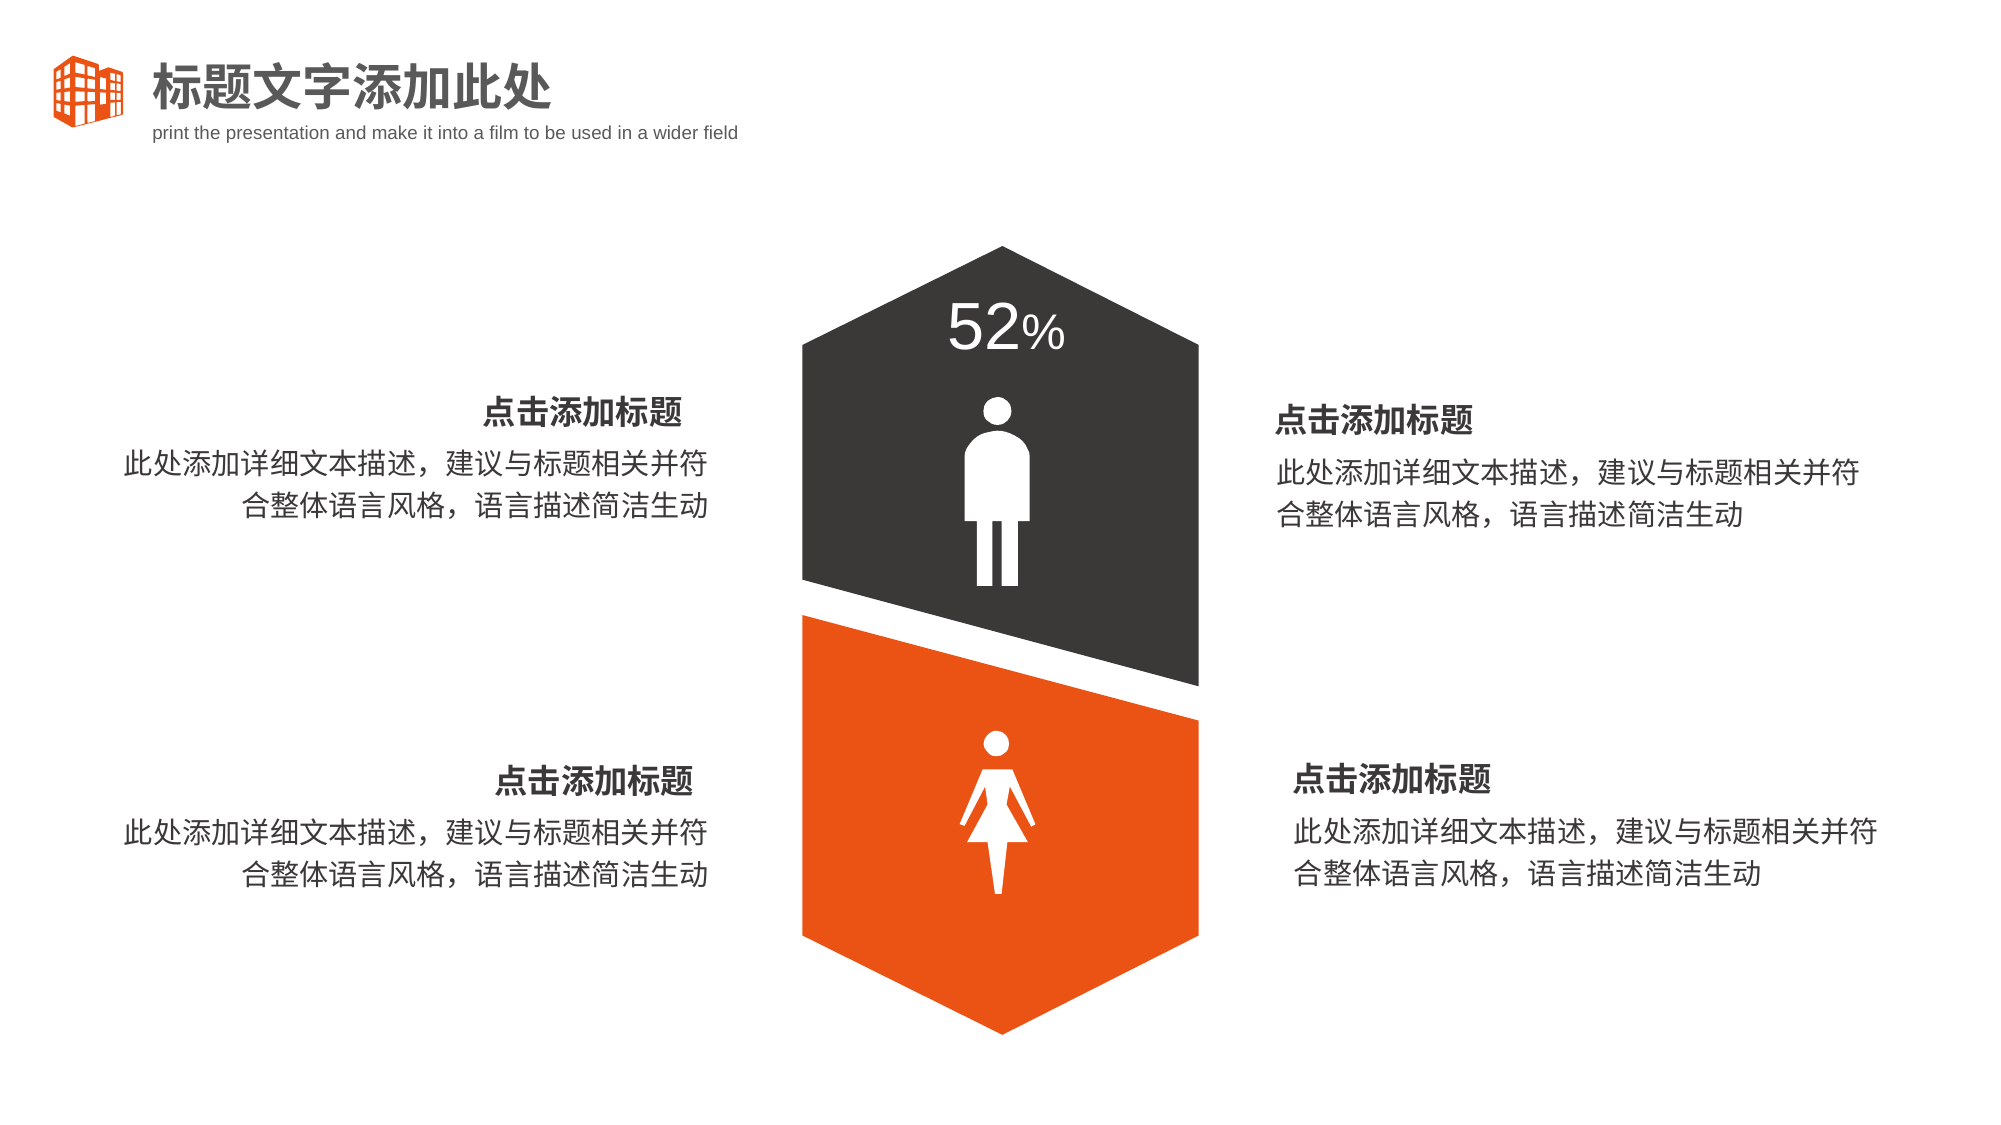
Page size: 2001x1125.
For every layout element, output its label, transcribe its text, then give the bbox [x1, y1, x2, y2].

text_box [802, 280, 1199, 687]
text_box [1277, 751, 1911, 899]
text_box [92, 752, 724, 901]
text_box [92, 383, 724, 532]
text_box [943, 246, 1060, 275]
text_box 52% [932, 275, 1109, 371]
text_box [1259, 392, 1893, 540]
text_box [983, 730, 1010, 757]
text_box [959, 769, 1036, 894]
text_box [802, 615, 1199, 1035]
text_box [964, 430, 1030, 586]
text_box [983, 397, 1012, 425]
